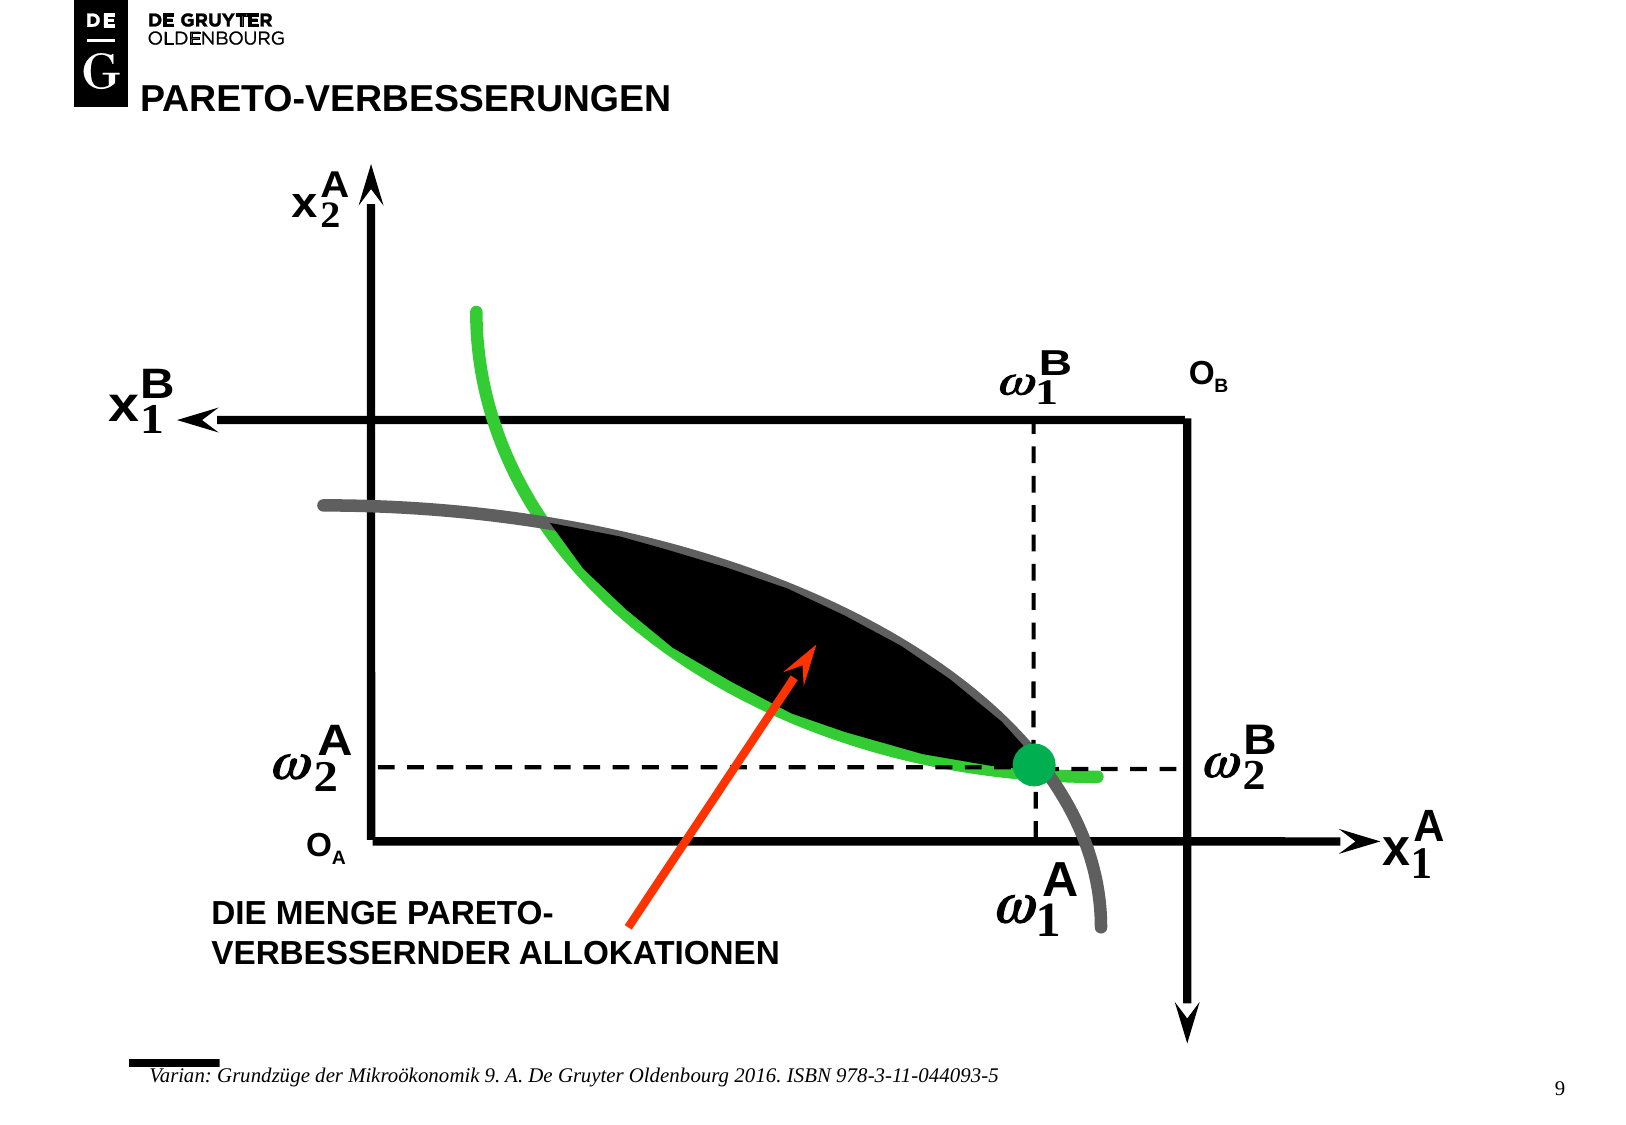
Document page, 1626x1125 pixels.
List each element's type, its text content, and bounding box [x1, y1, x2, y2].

text_box [799, 644, 817, 666]
text_box [549, 522, 1024, 769]
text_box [289, 163, 353, 231]
slide_number 9 [1554, 1074, 1614, 1104]
text_box [177, 413, 198, 427]
text_box OA [291, 815, 362, 876]
text_box [476, 311, 1098, 777]
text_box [269, 716, 356, 794]
text_box DIE MENGE PARETO- VERBESSERNDER ALLOKATIONEN [196, 883, 796, 979]
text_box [1200, 716, 1277, 792]
text_box [323, 505, 775, 883]
text_box [659, 706, 1102, 928]
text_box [996, 342, 1072, 407]
text_box [1012, 743, 1056, 787]
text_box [993, 852, 1082, 940]
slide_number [149, 1062, 1560, 1093]
text_box OB [1173, 343, 1244, 404]
text_box [1359, 835, 1380, 848]
text_box [364, 164, 378, 185]
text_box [106, 360, 176, 437]
text_box [1181, 1022, 1194, 1044]
title Pareto-verbesserungen [139, 73, 1567, 129]
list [1380, 801, 1449, 882]
